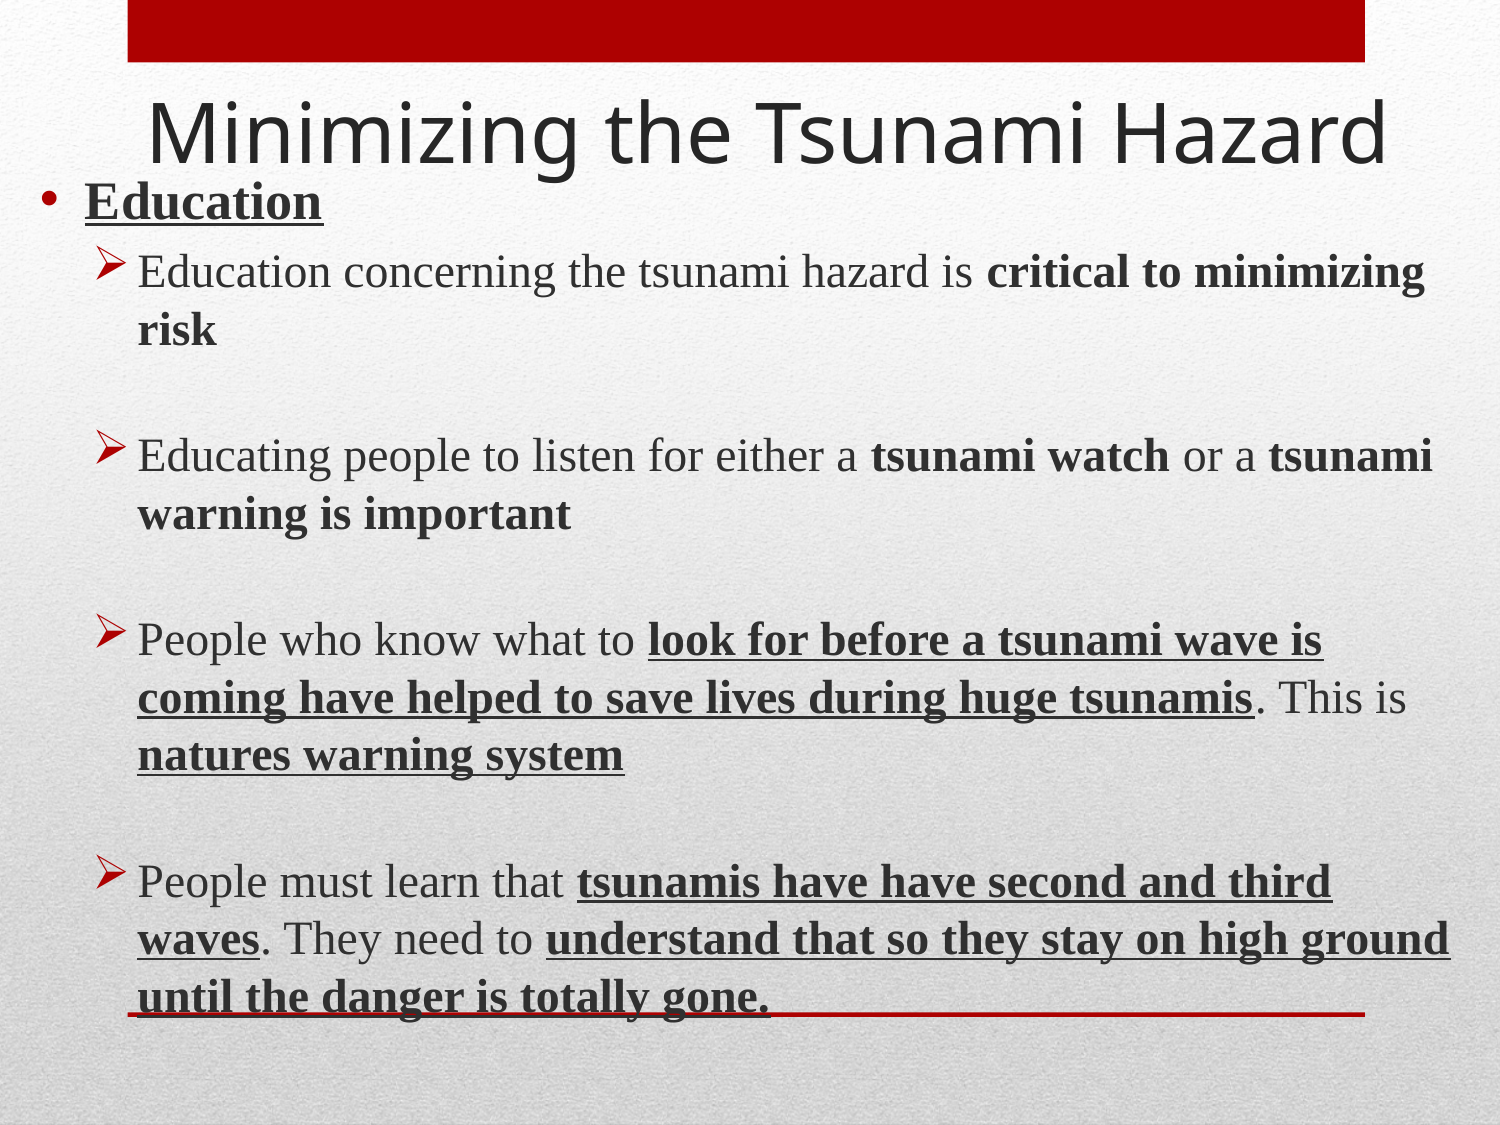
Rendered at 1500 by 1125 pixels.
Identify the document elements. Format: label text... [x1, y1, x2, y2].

title Minimizing the Tsunami Hazard [62, 0, 1475, 187]
list Education Education concerning the tsunami hazard is critical to minimizing risk Educating people to listen for either a tsunami watch or a tsunami warning is important People who know what to look for before a tsunami wave is coming have helped to save lives during huge tsunamis. This is natures warning system People must learn that tsunamis have have second and third waves. They need to understand that so they stay on high ground until the danger is totally gone. [24, 187, 1475, 1000]
